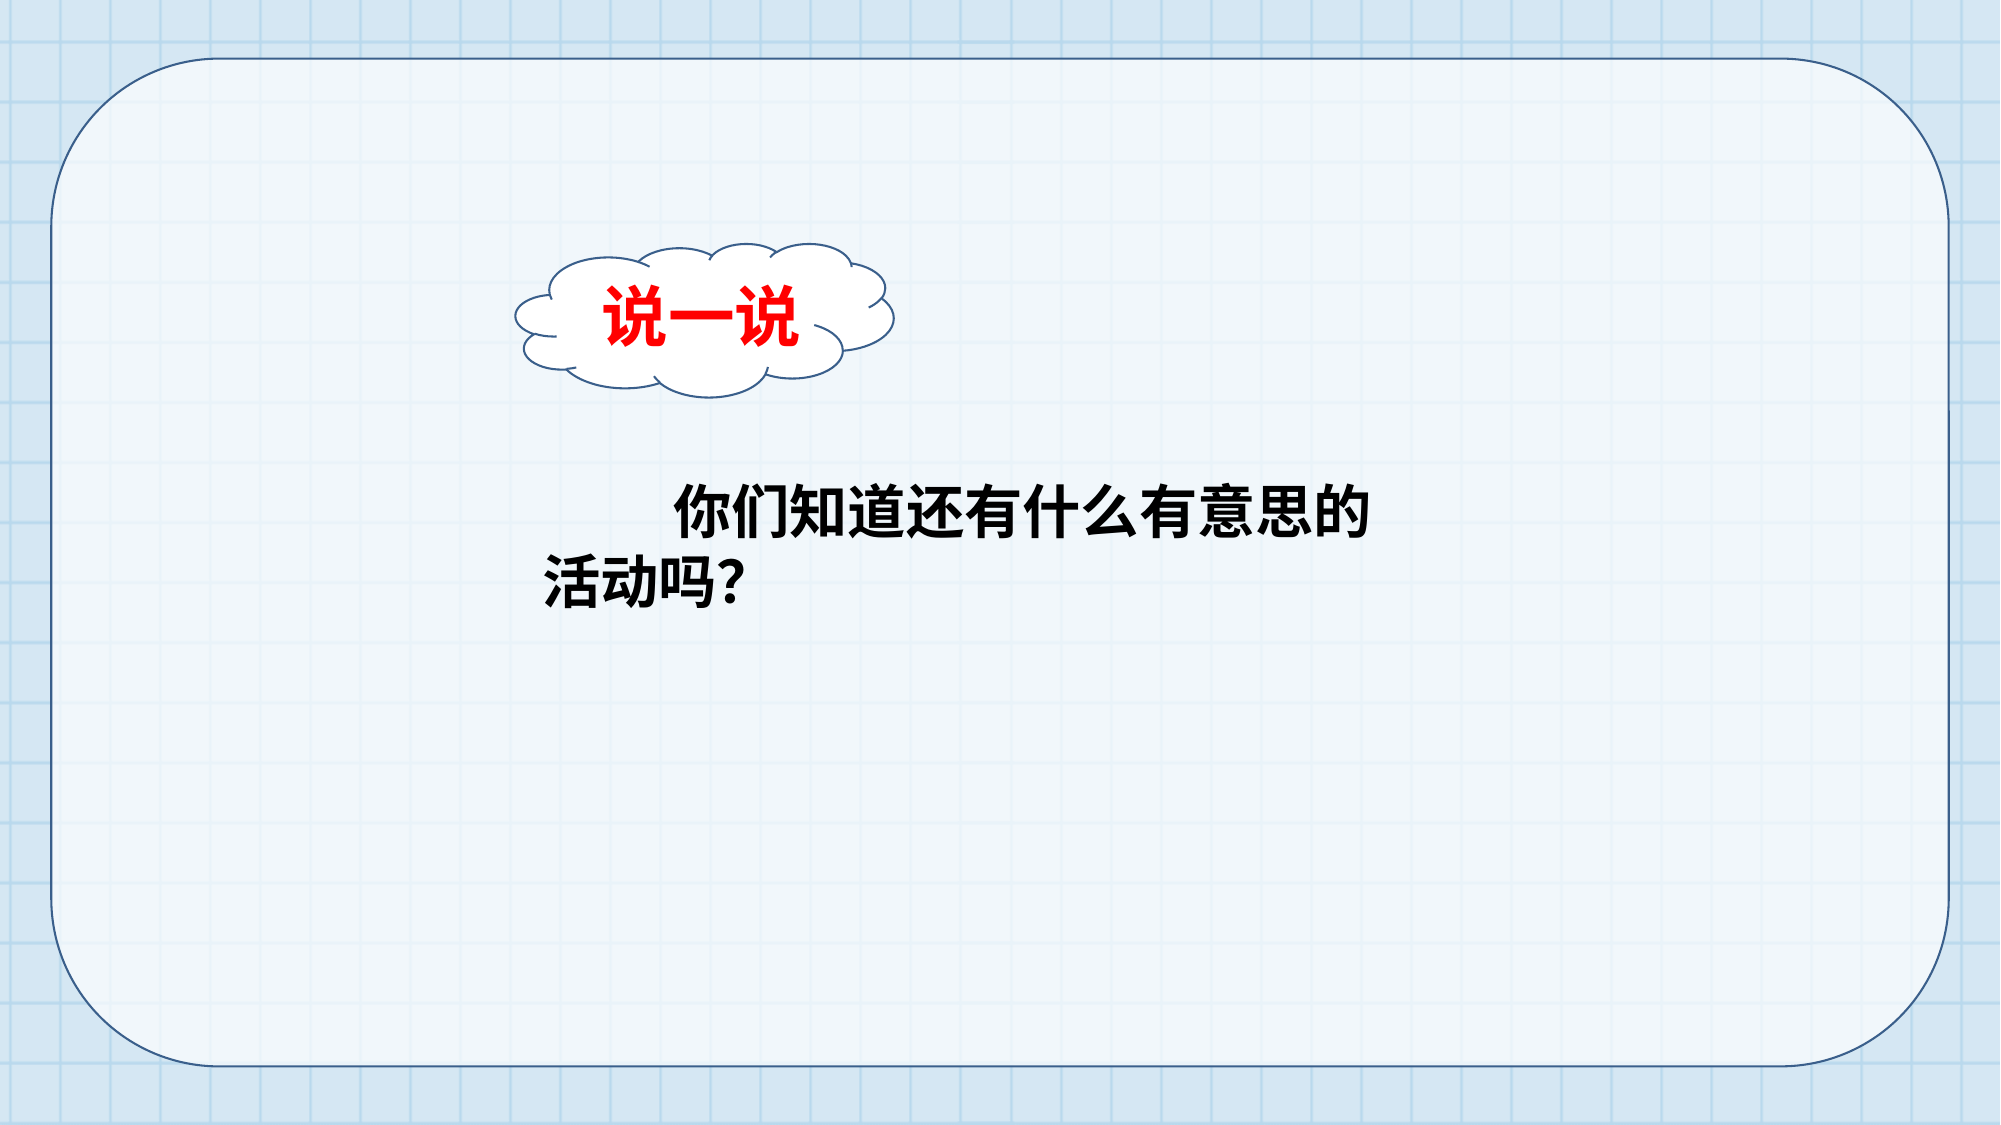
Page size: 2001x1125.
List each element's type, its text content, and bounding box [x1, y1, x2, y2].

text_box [515, 243, 894, 398]
text_box 你们知道还有什么有意思的活动吗？ [527, 467, 1426, 623]
picture [0, 0, 2000, 1125]
